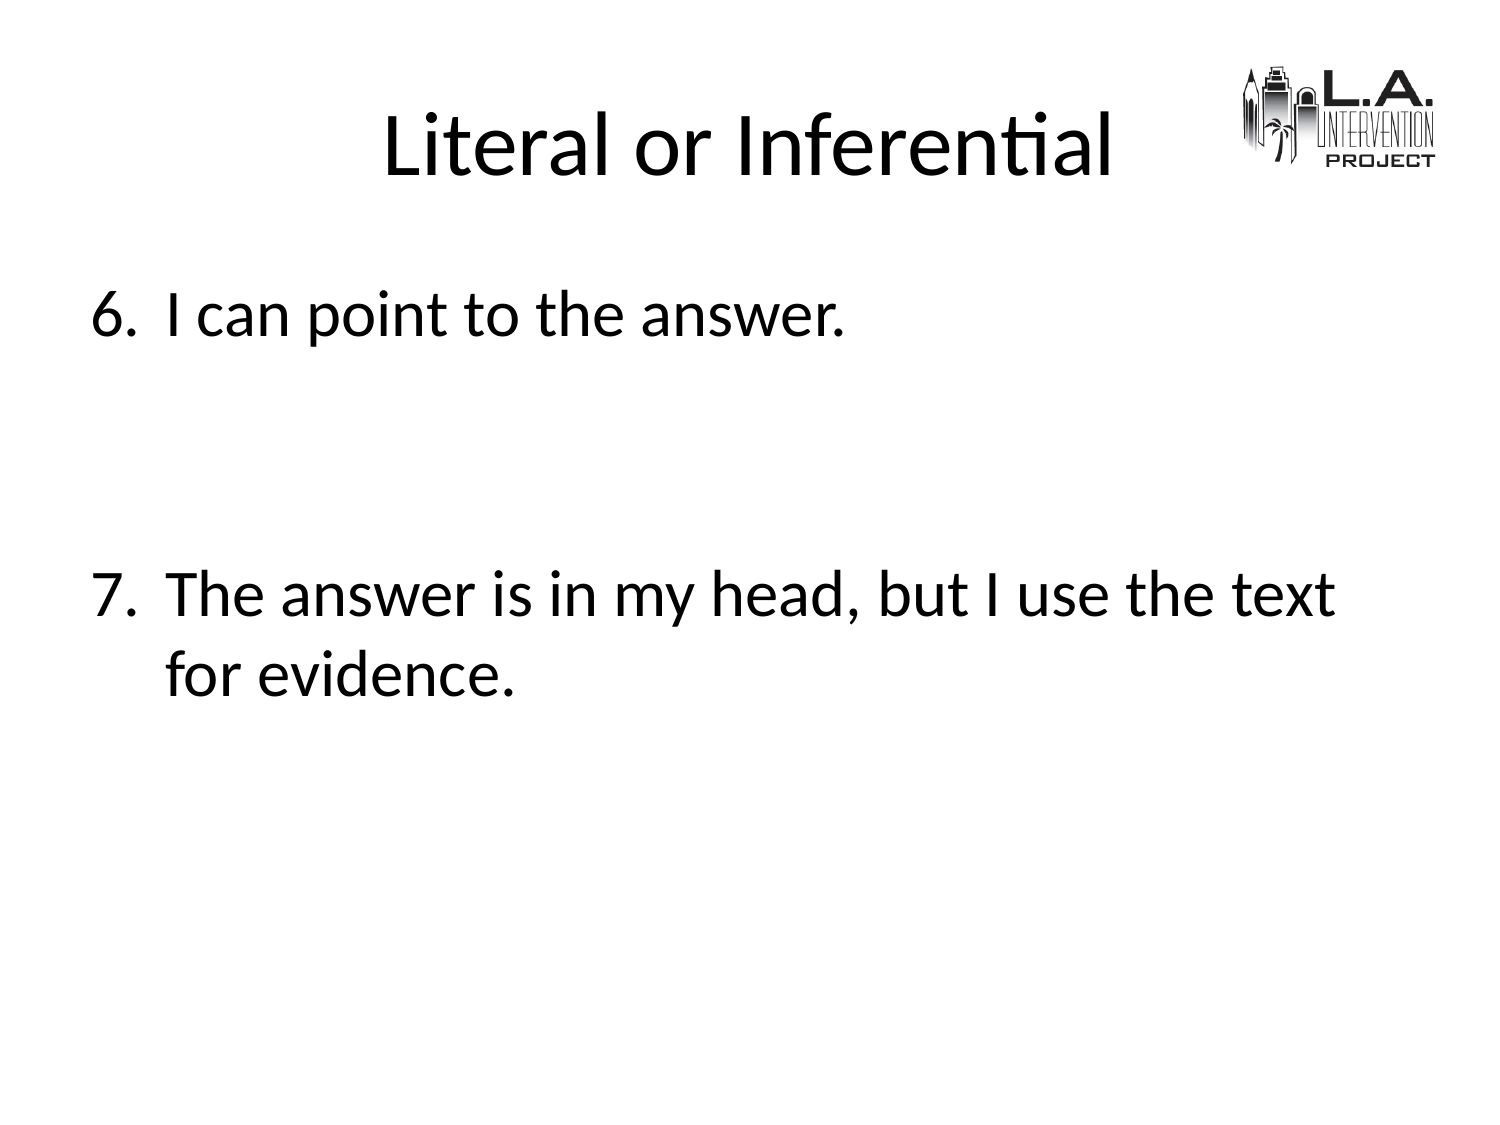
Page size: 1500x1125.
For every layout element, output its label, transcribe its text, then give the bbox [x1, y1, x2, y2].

list I can point to the answer. The answer is in my head, but I use the text for evidence. [75, 262, 1425, 1005]
title Literal or Inferential [75, 45, 1425, 233]
picture [1233, 50, 1451, 184]
